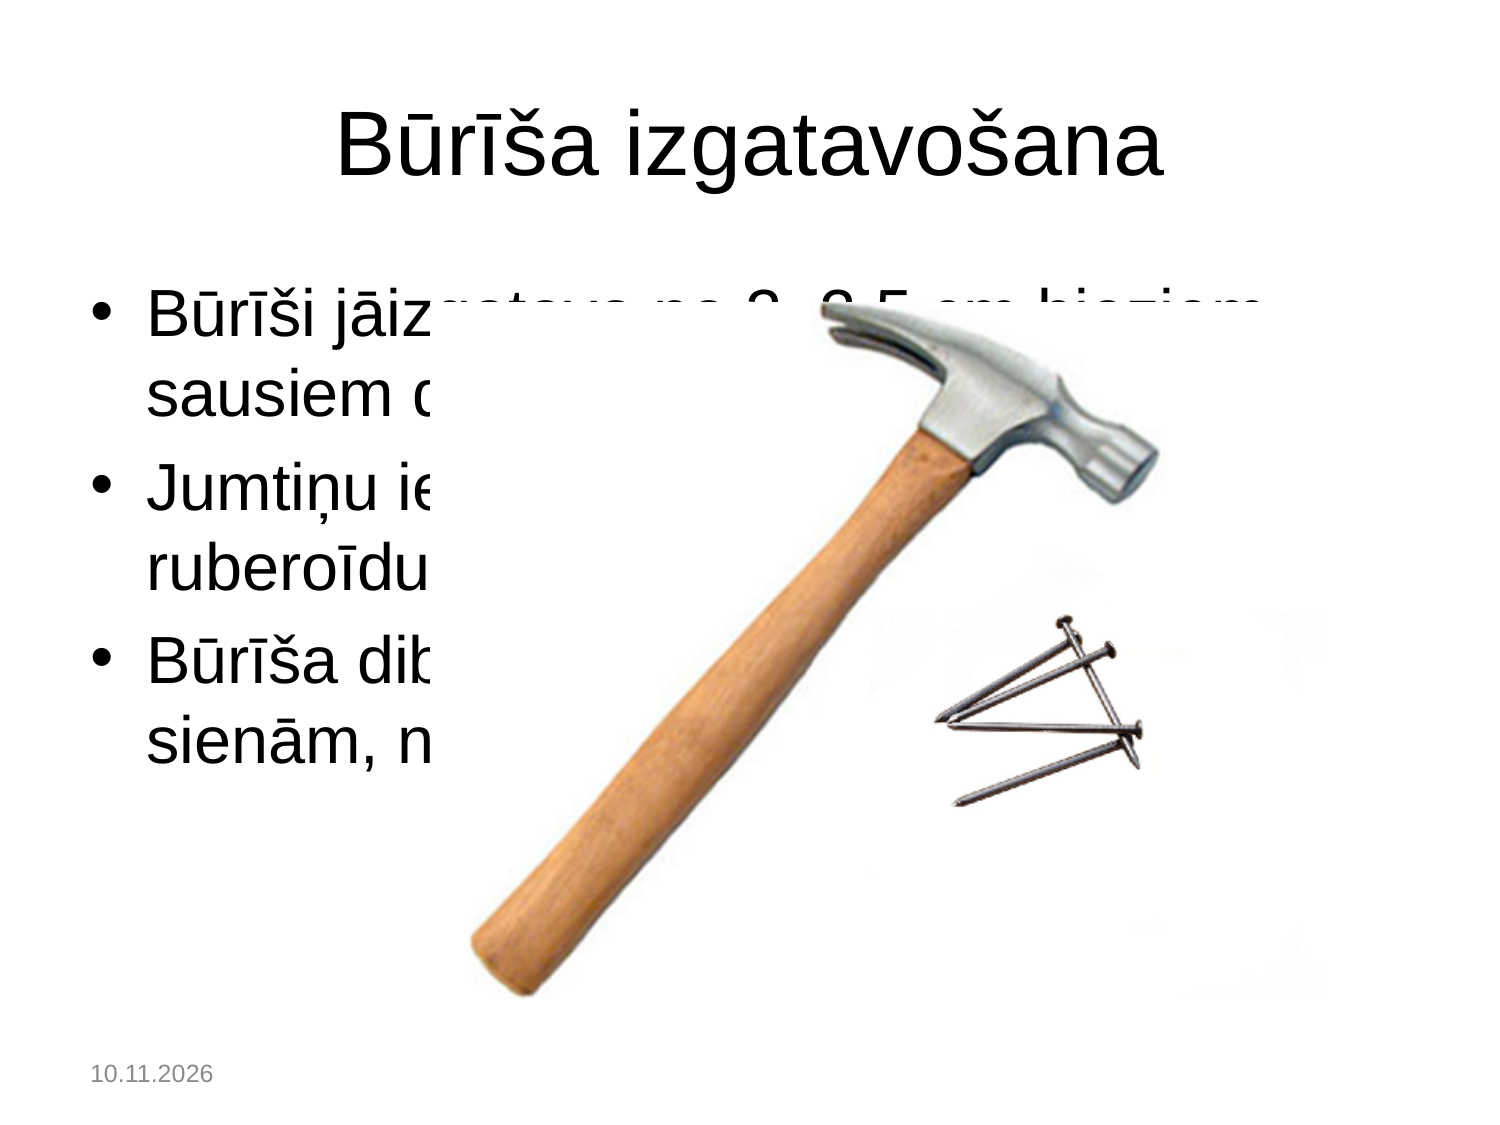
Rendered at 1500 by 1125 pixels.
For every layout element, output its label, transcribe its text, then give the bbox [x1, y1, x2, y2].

list Būrīši jāizgatavo no 2–2,5 cm bieziem sausiem dēļiem Jumtiņu ieteicams nosegt ar skārdu vai ruberoīdu Būrīša dibens vienmēr jāpienaglo starp sienām, nevis no apakšas [74, 262, 1426, 799]
title Būrīša izgatavošana [74, 44, 1426, 233]
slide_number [75, 1042, 425, 1103]
picture [430, 302, 1405, 1002]
